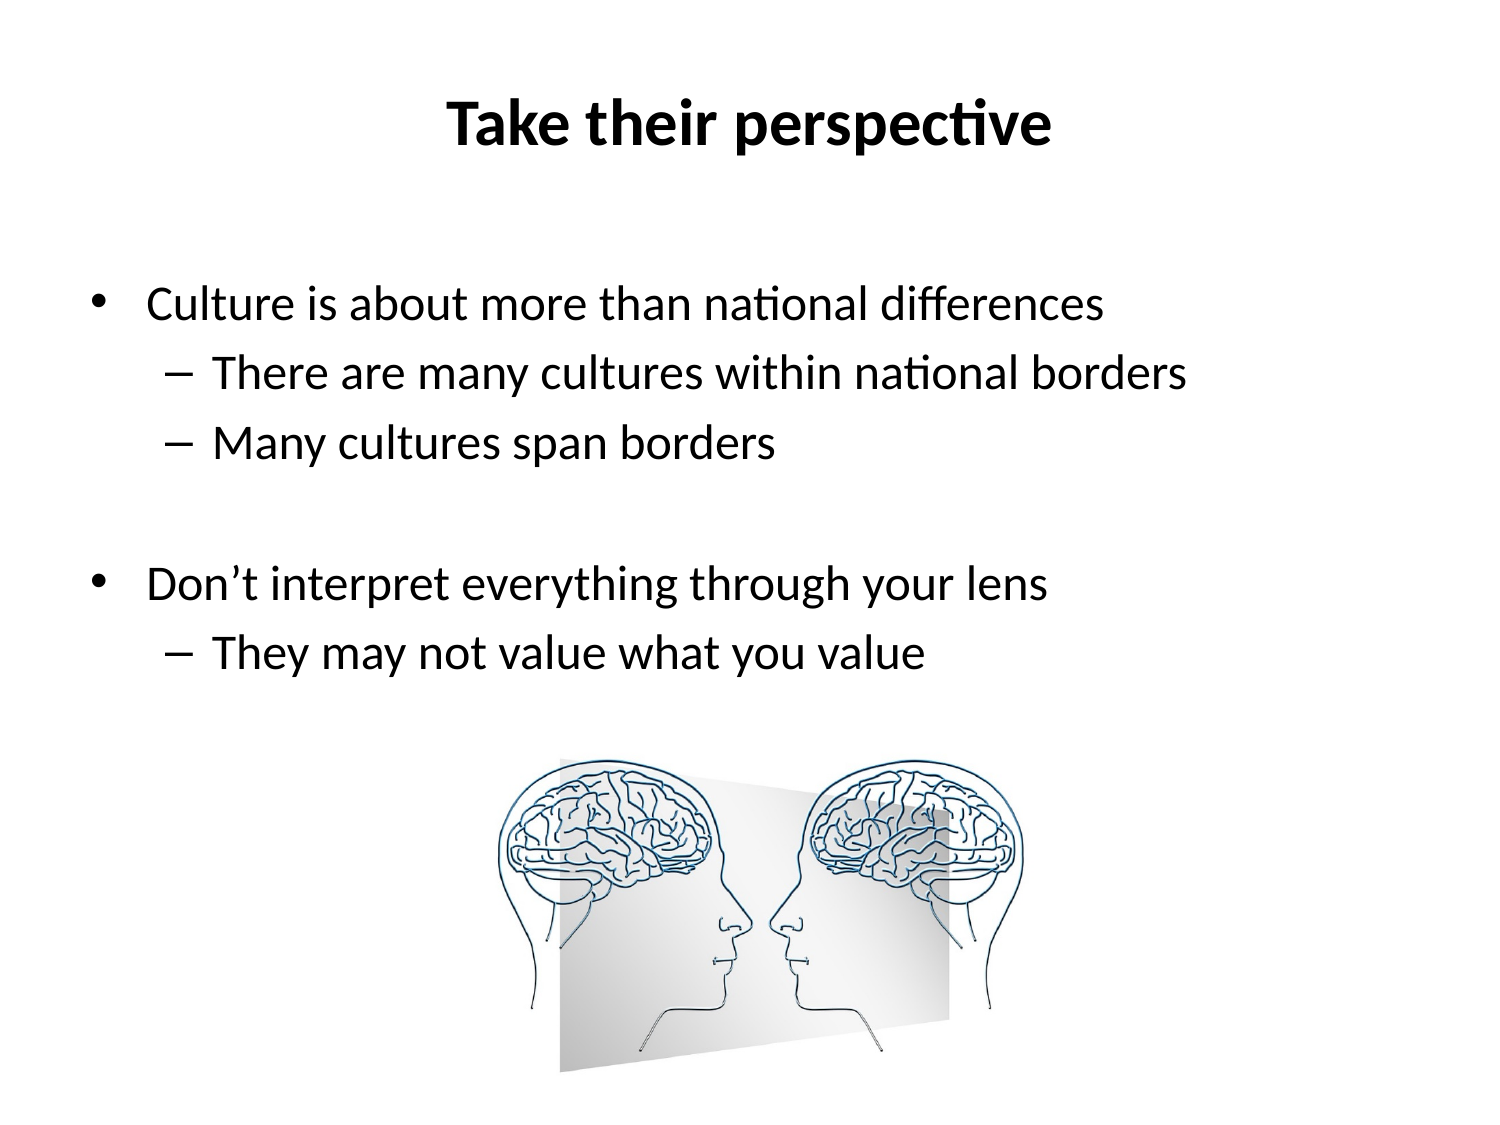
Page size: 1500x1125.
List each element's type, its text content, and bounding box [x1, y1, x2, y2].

title Take their perspective [75, 24, 1425, 213]
picture [487, 707, 1038, 1097]
list Culture is about more than national differences There are many cultures within national borders Many cultures span borders Don’t interpret everything through your lens They may not value what you value [75, 262, 1425, 1005]
